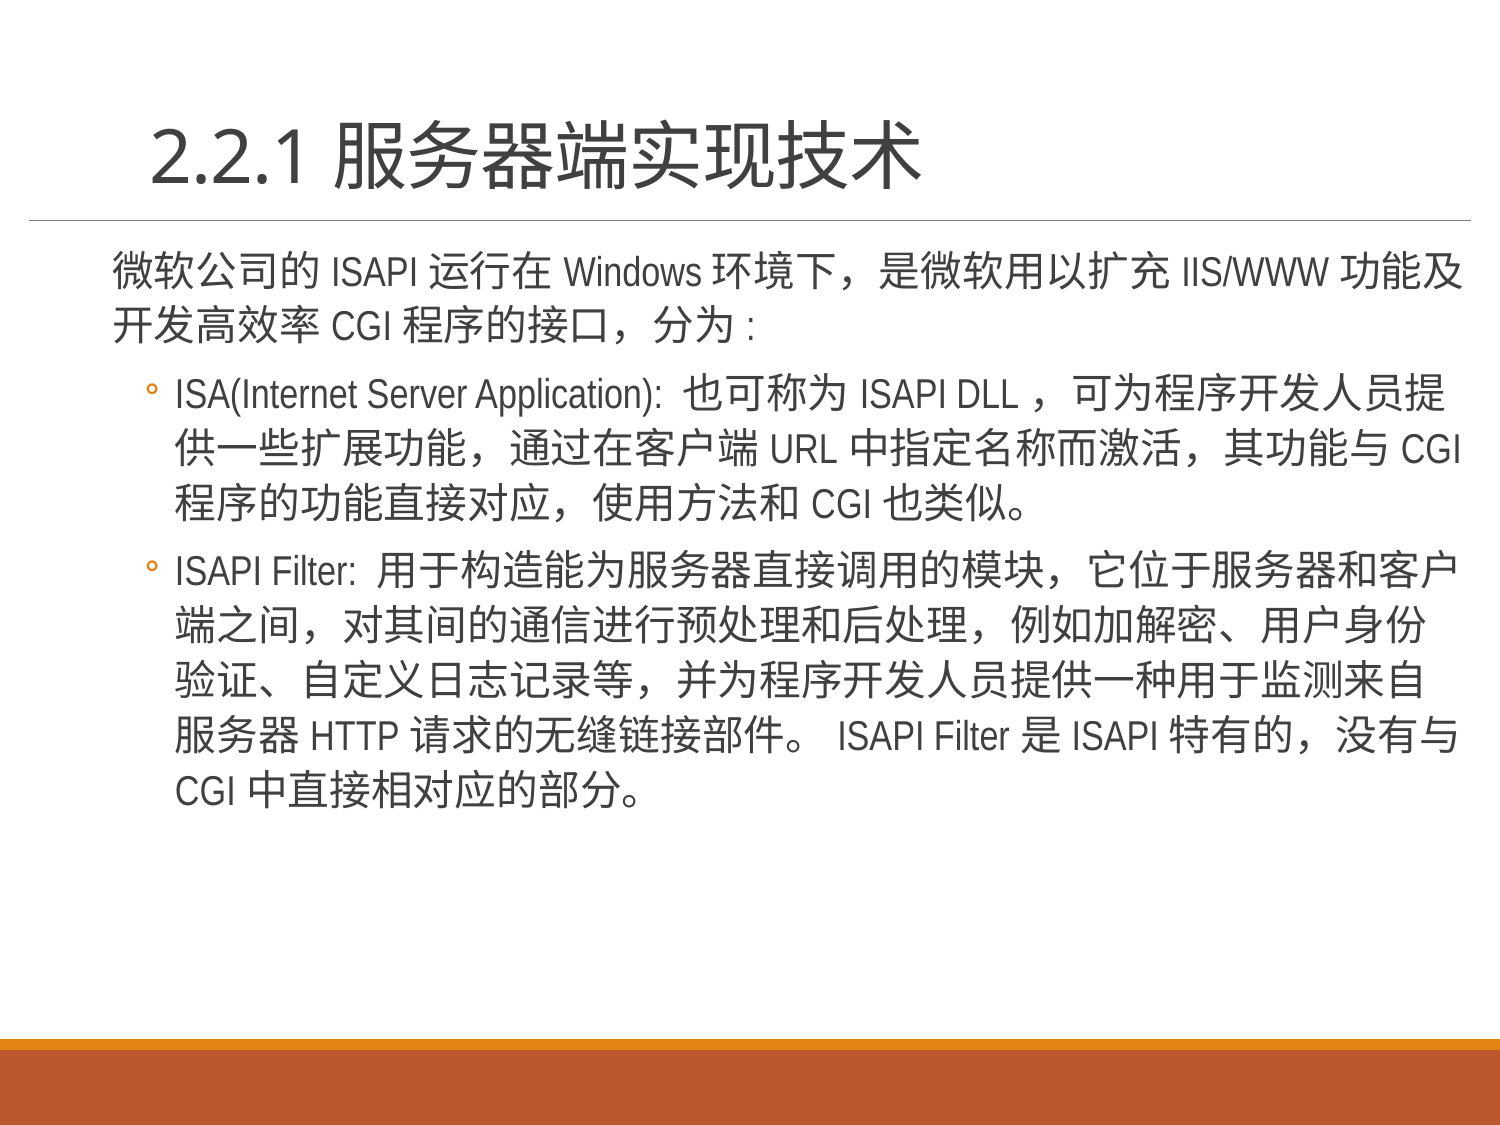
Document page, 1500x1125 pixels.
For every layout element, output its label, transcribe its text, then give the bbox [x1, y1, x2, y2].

list 微软公司的ISAPI运行在Windows环境下，是微软用以扩充IIS/WWW功能及开发高效率CGI程序的接口，分为: ISA(Internet Server Application): 也可称为ISAPI DLL，可为程序开发人员提供一些扩展功能，通过在客户端URL中指定名称而激活，其功能与CGI程序的功能直接对应，使用方法和CGI也类似。 ISAPI Filter: 用于构造能为服务器直接调用的模块，它位于服务器和客户端之间，对其间的通信进行预处理和后处理，例如加解密、用户身份验证、自定义日志记录等，并为程序开发人员提供一种用于监测来自服务器HTTP请求的无缝链接部件。ISAPI Filter是ISAPI特有的，没有与CGI中直接相对应的部分。 [112, 231, 1469, 1094]
title 2.2.1服务器端实现技术 [134, 47, 1373, 206]
